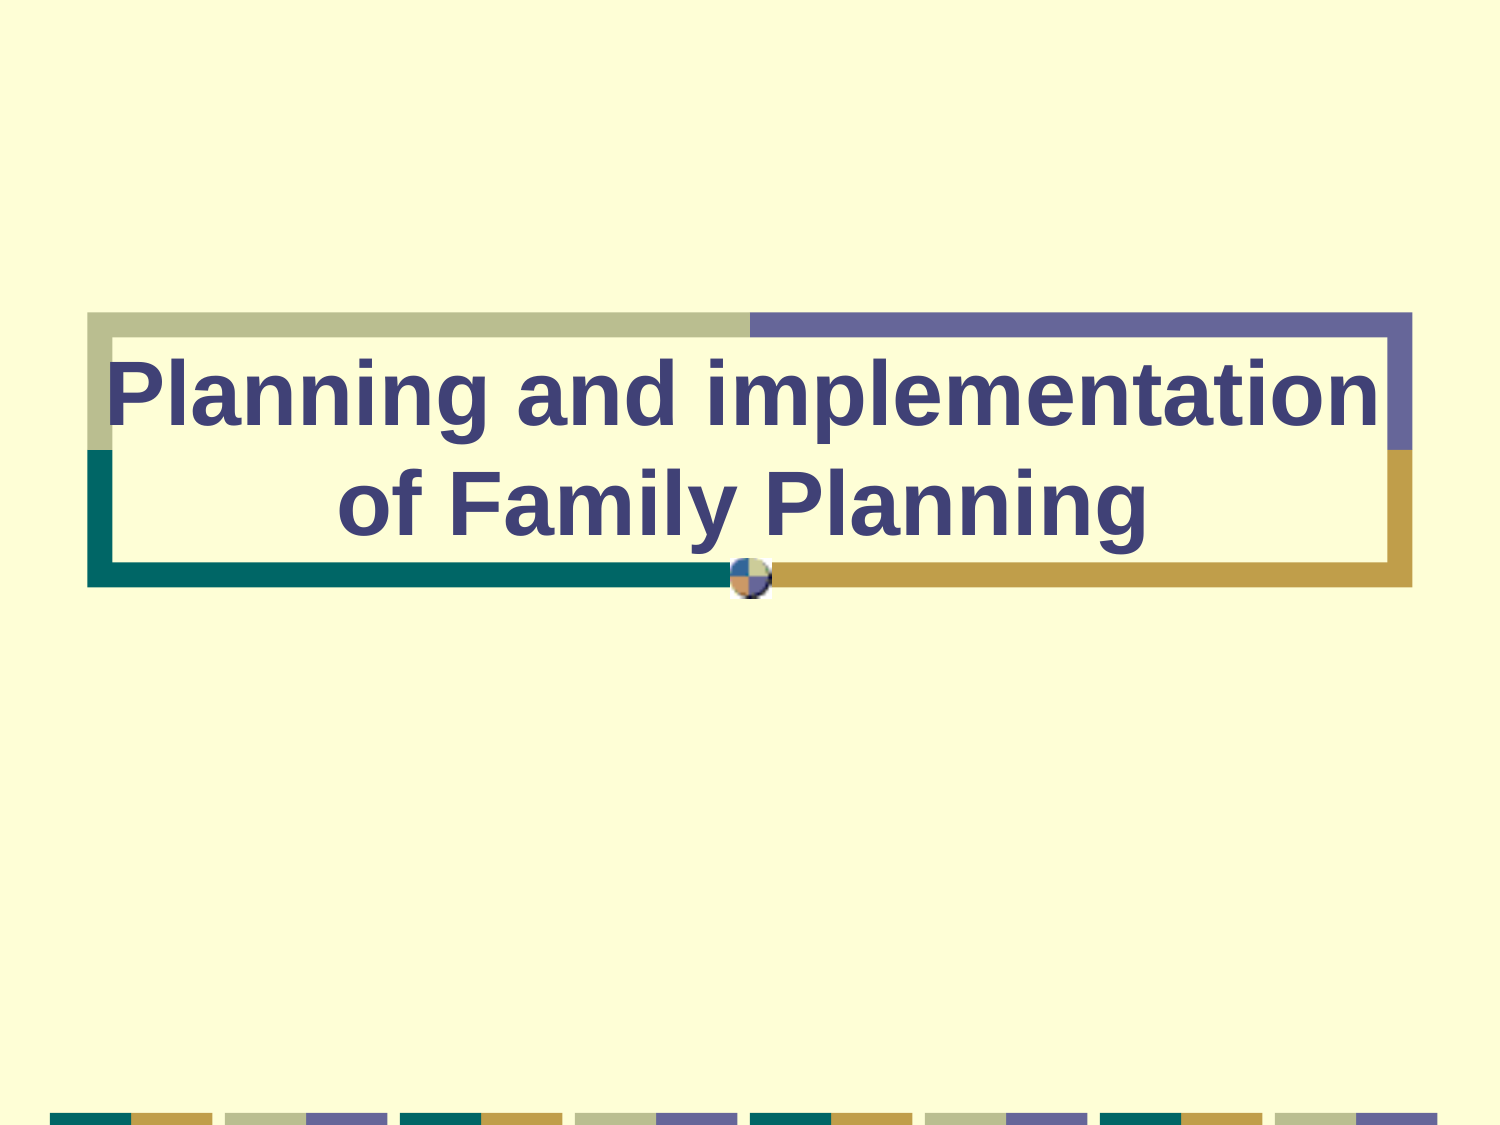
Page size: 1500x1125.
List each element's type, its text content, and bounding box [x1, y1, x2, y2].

picture [730, 558, 772, 599]
title Planning and implementation of Family Planning [49, 349, 1438, 538]
